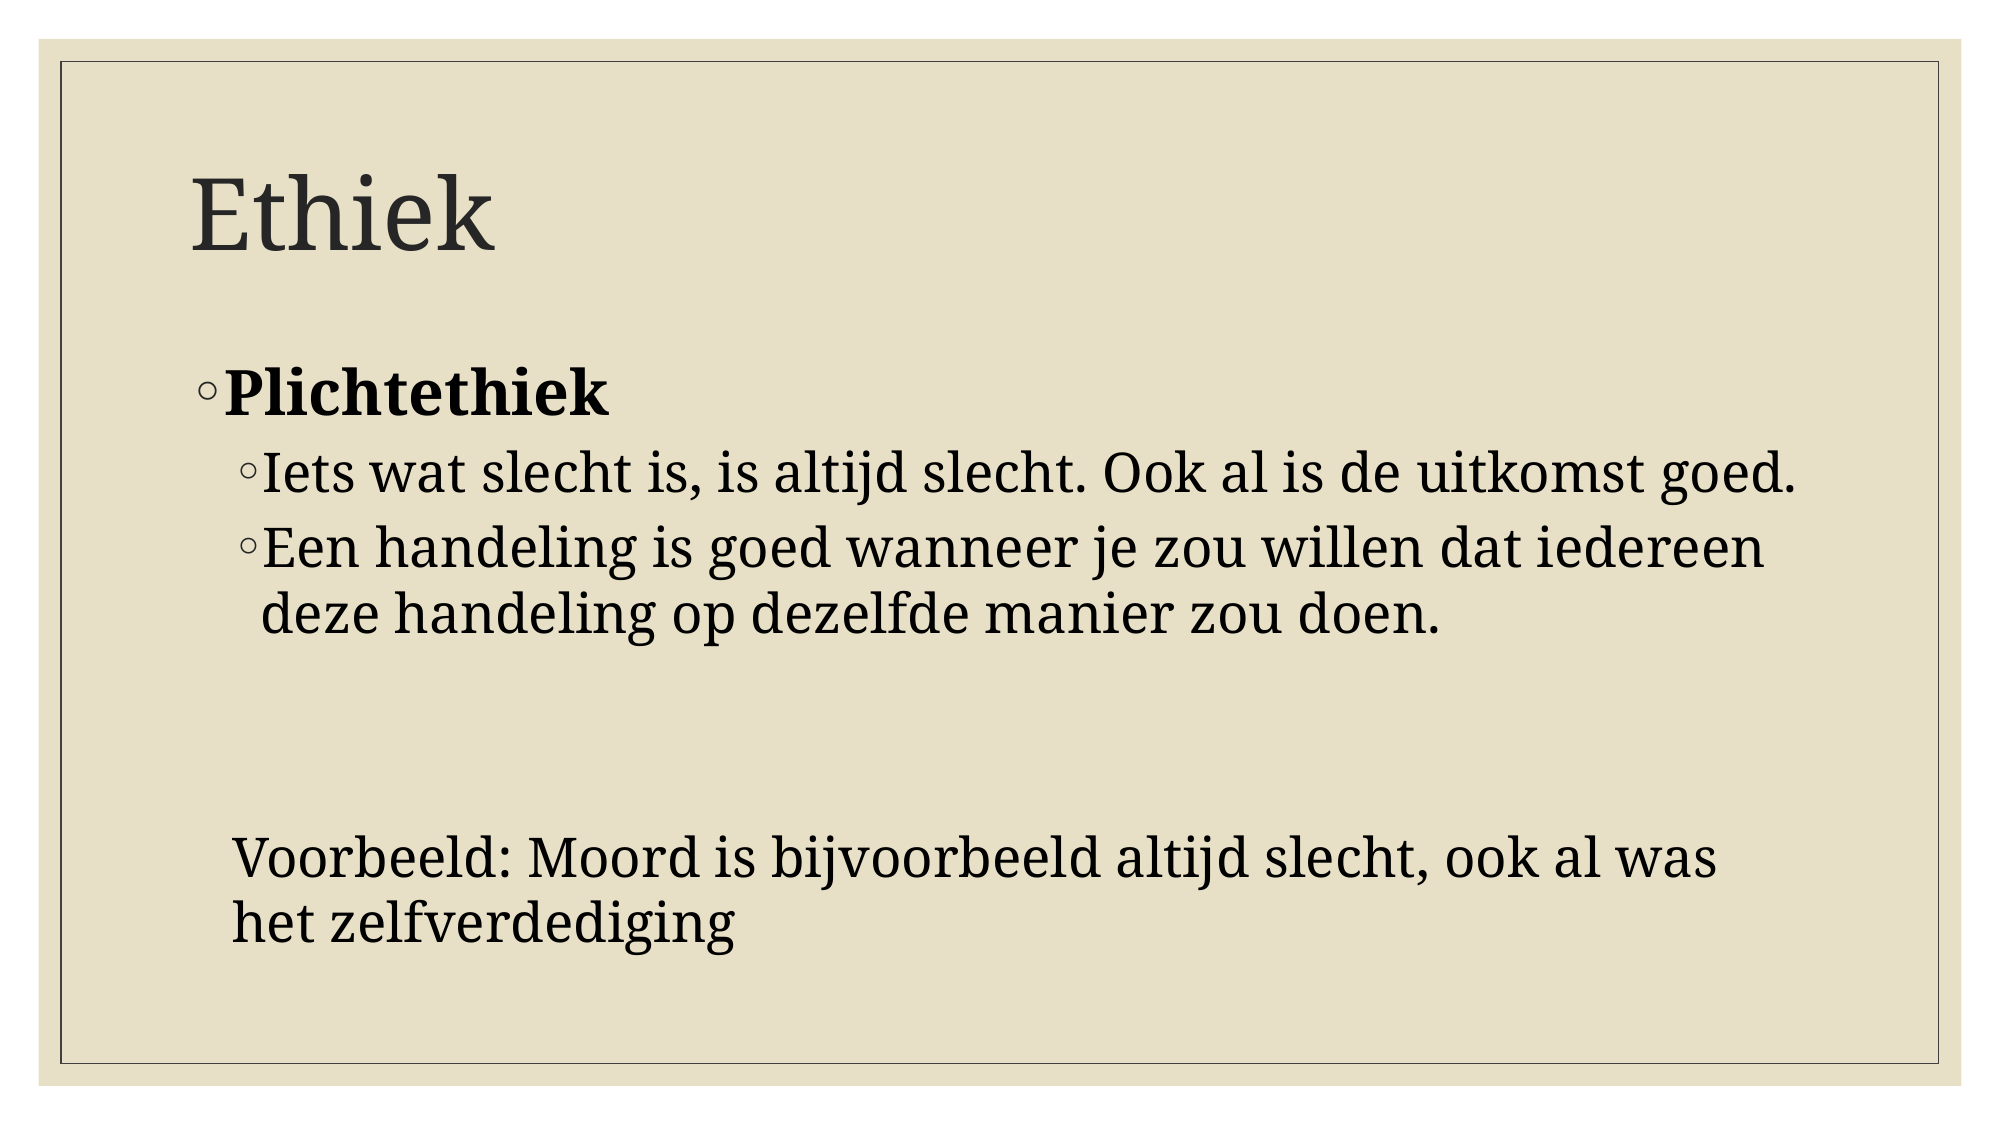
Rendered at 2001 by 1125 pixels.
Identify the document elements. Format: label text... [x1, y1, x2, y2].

title Ethiek [174, 105, 1825, 331]
list Plichtethiek Iets wat slecht is, is altijd slecht. Ook al is de uitkomst goed. Een handeling is goed wanneer je zou willen dat iedereen deze handeling op dezelfde manier zou doen. Voorbeeld: Moord is bijvoorbeeld altijd slecht, ook al was het zelfverdediging [174, 345, 1825, 990]
